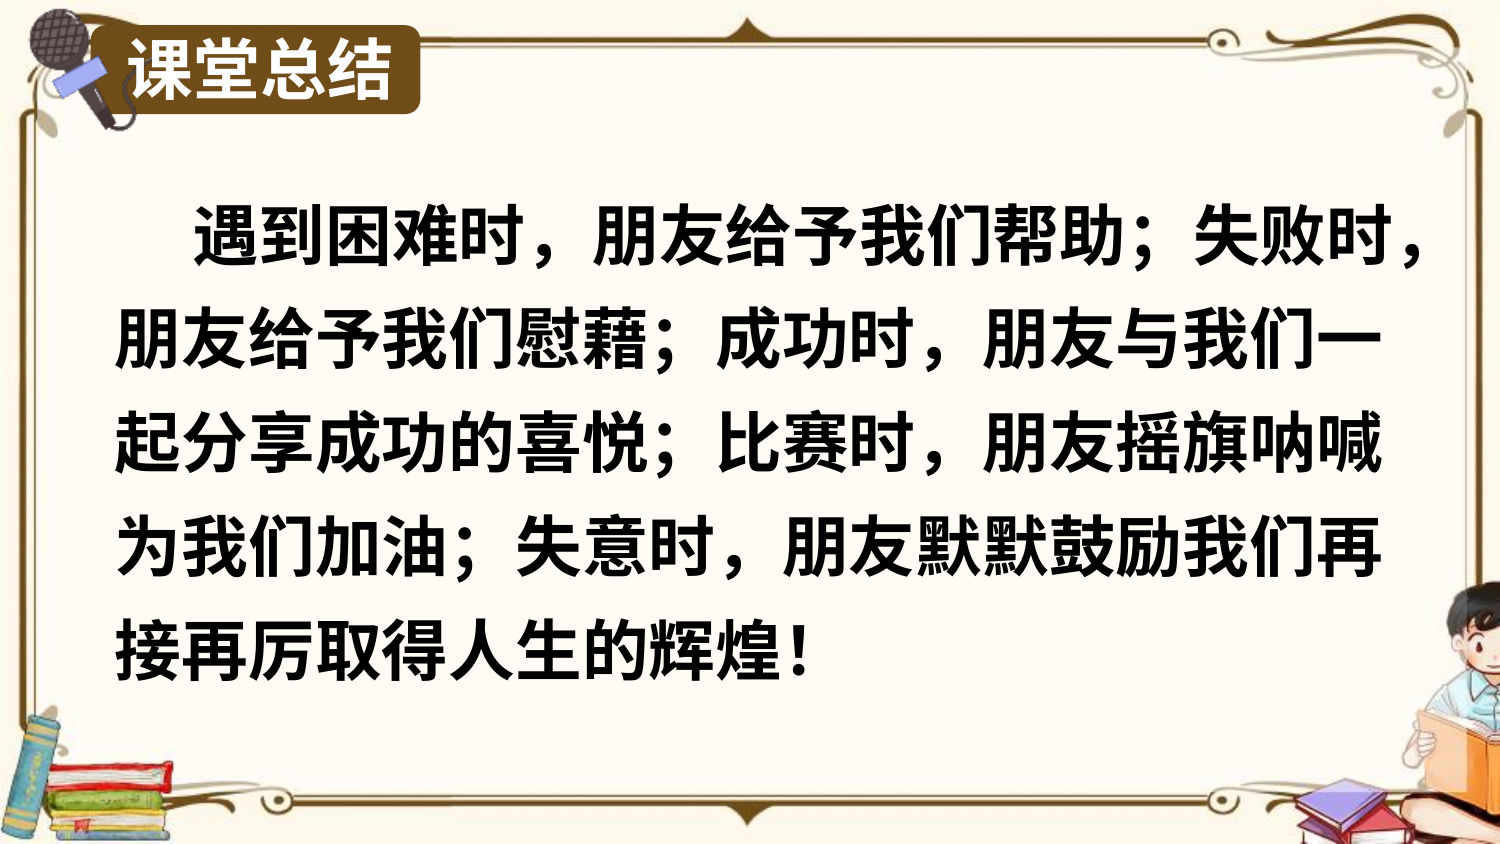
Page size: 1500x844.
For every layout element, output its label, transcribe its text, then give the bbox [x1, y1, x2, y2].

text_box 遇到困难时，朋友给予我们帮助；失败时，朋友给予我们慰藉；成功时，朋友与我们一起分享成功的喜悦；比赛时，朋友摇旗呐喊为我们加油；失意时，朋友默默鼓励我们再接再厉取得人生的辉煌！ [100, 161, 1447, 697]
text_box 课堂总结 [112, 20, 479, 115]
picture [0, 0, 1500, 844]
